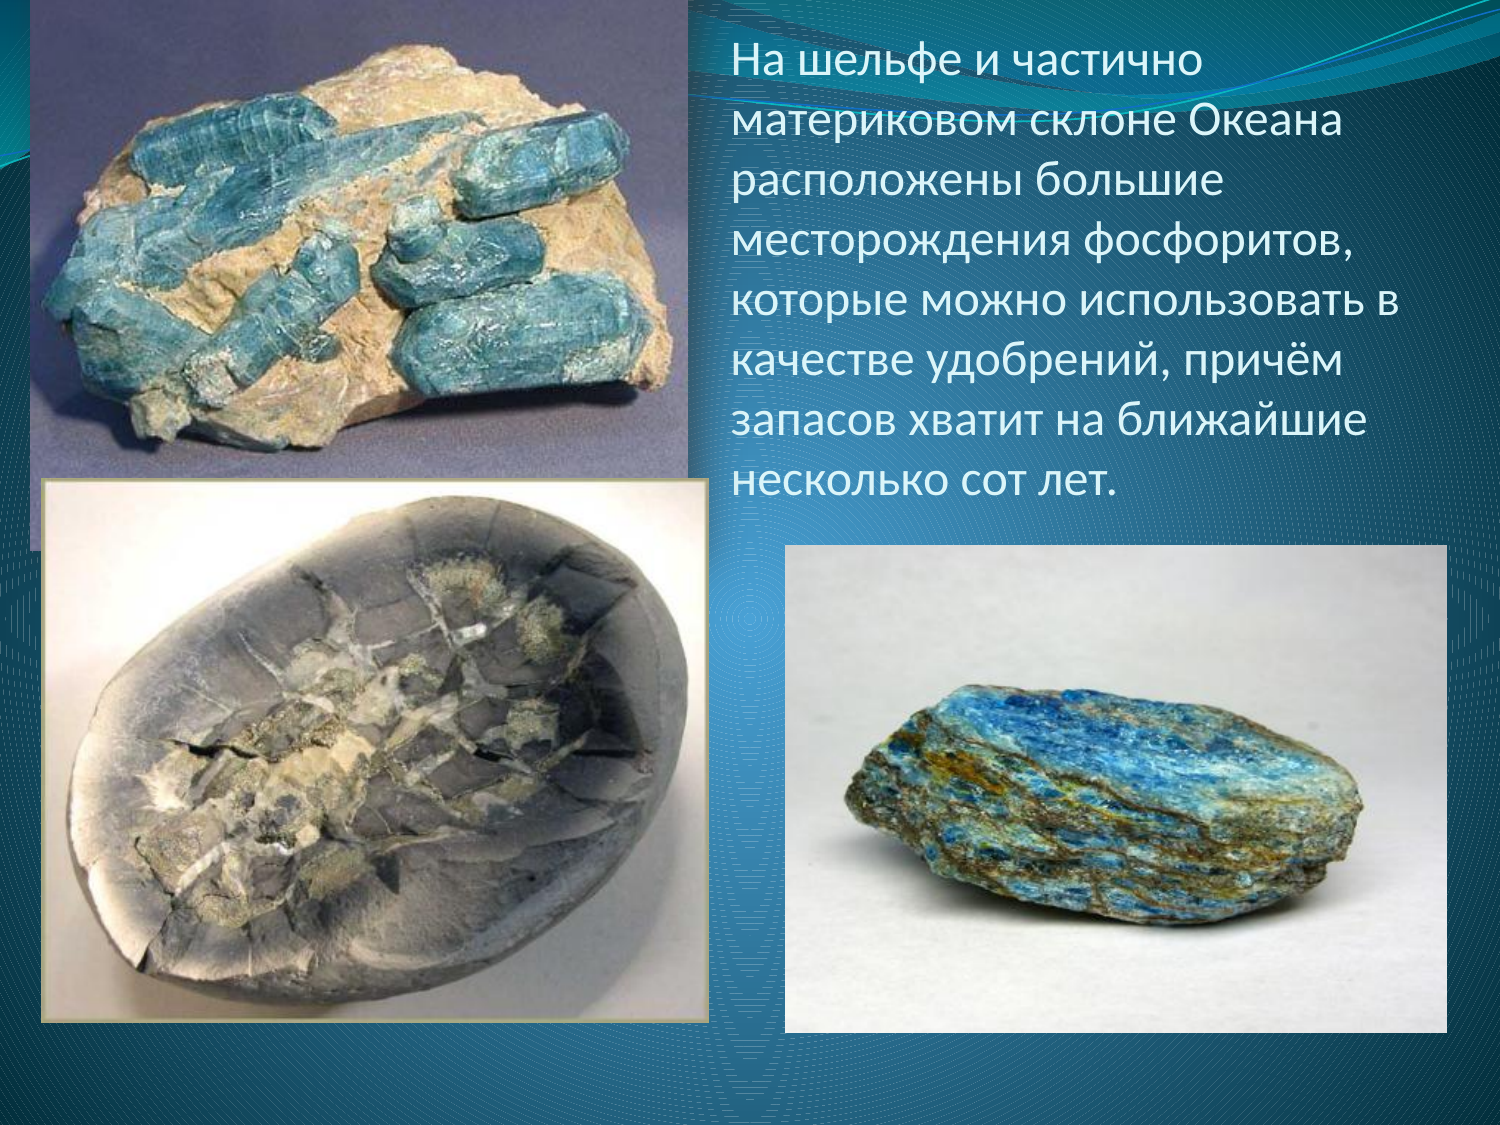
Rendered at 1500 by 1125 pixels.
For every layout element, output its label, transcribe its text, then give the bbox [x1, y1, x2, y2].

picture [785, 545, 1448, 1034]
picture [30, 0, 709, 1023]
title На шельфе и частично материковом склоне Океана расположены большие месторождения фосфоритов, которые можно использовать в качестве удобрений, причём запасов хватит на ближайшие несколько сот лет. [733, 19, 1500, 551]
